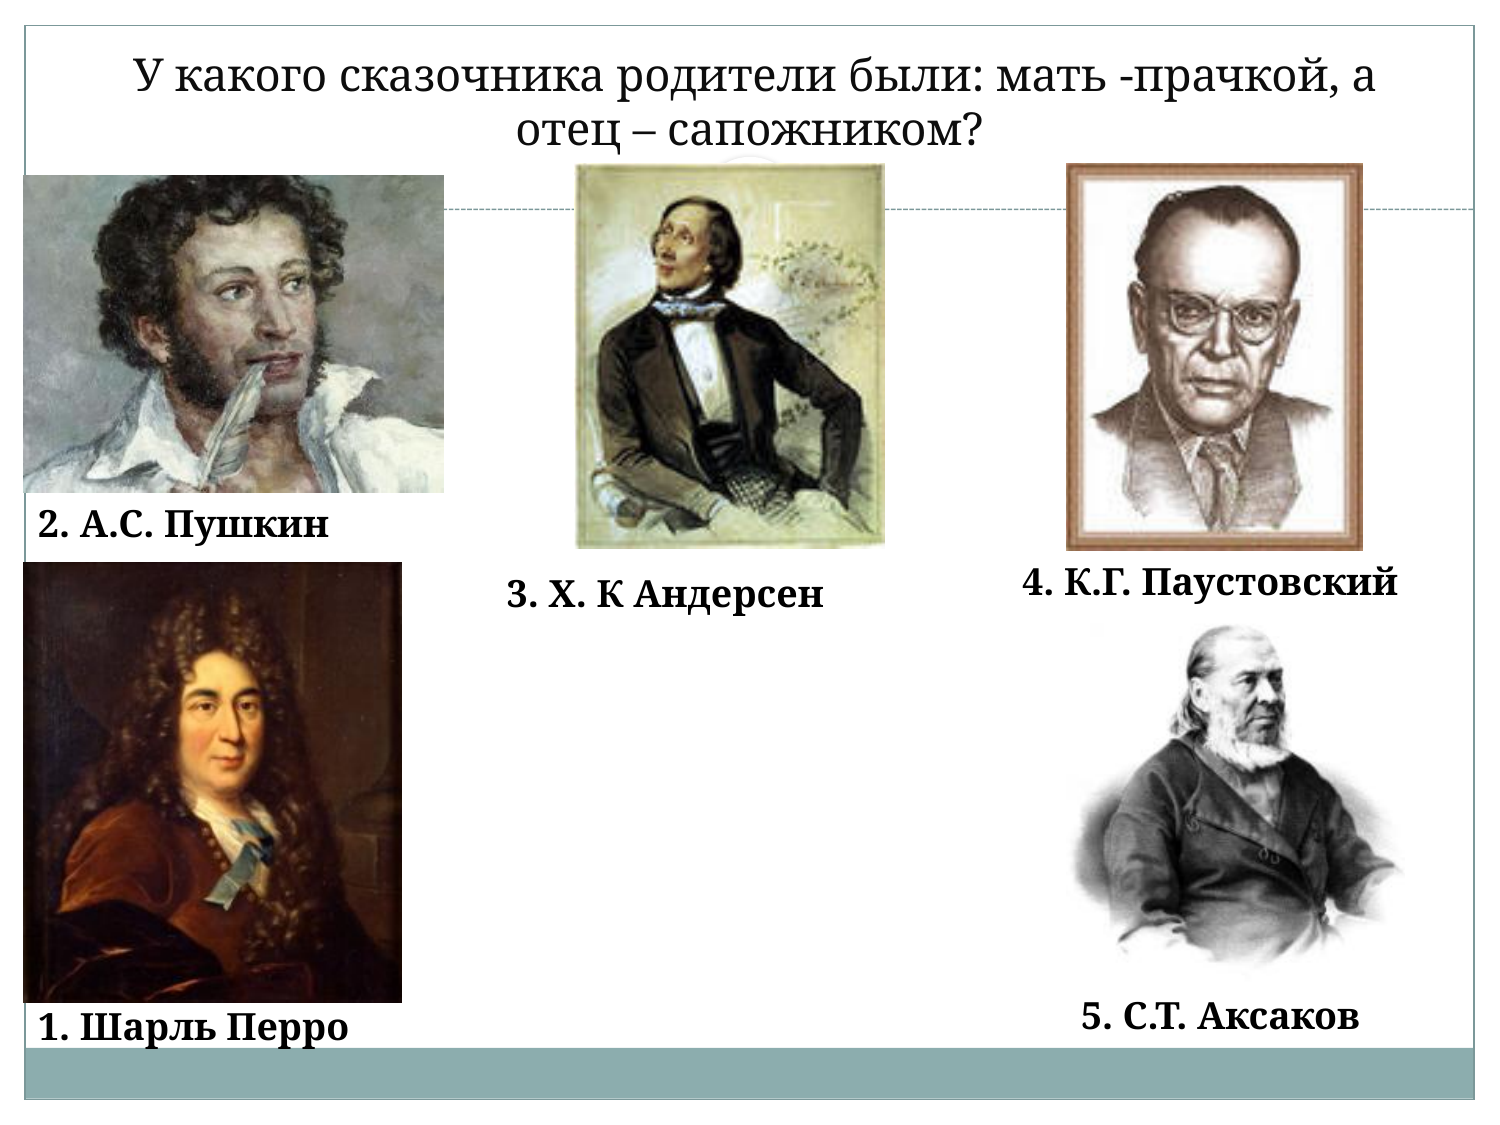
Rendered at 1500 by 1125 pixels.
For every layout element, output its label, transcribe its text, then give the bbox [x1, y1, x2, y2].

text_box 4. К.Г. Паустовский [1007, 550, 1454, 611]
picture [23, 175, 444, 493]
picture [573, 163, 885, 549]
text_box 3. Х. К Андерсен [492, 562, 914, 623]
text_box 2. А.С. Пушкин [23, 502, 399, 552]
text_box 5. С.Т. Аксаков [1066, 984, 1442, 1045]
title У какого сказочника родители были: мать -прачкой, а отец – сапожником? [49, 37, 1450, 162]
picture [23, 562, 402, 1003]
picture [1066, 573, 1405, 1013]
text_box 1. Шарль Перро [23, 1012, 399, 1056]
picture [1066, 163, 1364, 551]
